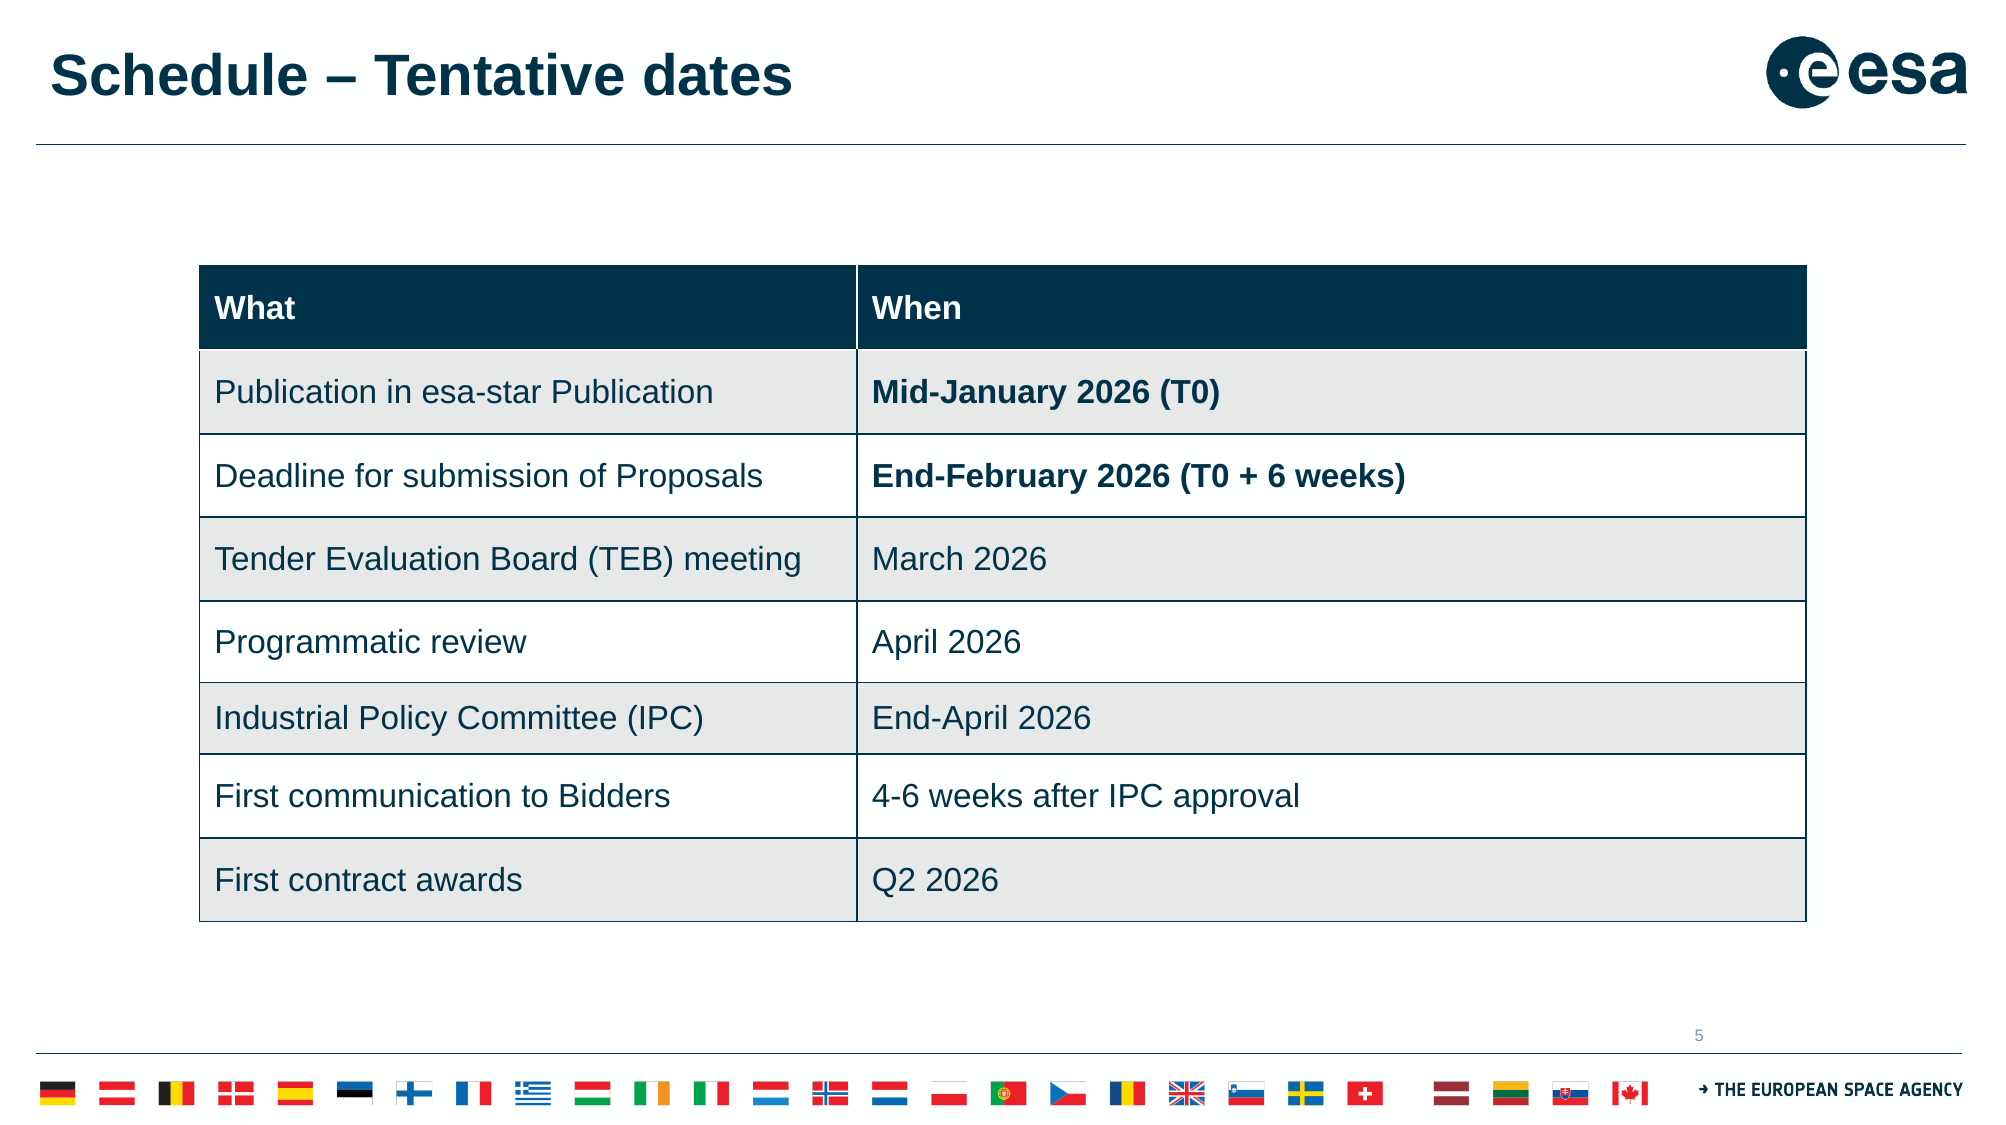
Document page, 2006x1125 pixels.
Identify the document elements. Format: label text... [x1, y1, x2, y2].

title Schedule – Tentative dates [35, 28, 1694, 115]
table_header When [858, 267, 1805, 349]
table_cell April 2026 [858, 602, 1805, 682]
table_cell Publication in esa-star Publication [200, 351, 856, 433]
table_cell 4-6 weeks after IPC approval [858, 755, 1805, 837]
table_cell Tender Evaluation Board (TEB) meeting [200, 518, 856, 600]
picture [1694, 0, 2006, 180]
table_cell End-February 2026 (T0 + 6 weeks) [858, 435, 1805, 516]
table_header What [200, 267, 856, 349]
table_cell March 2026 [858, 518, 1805, 600]
table_cell Programmatic review [200, 602, 856, 682]
table_cell Q2 2026 [858, 839, 1805, 921]
table_cell Industrial Policy Committee (IPC) [200, 683, 856, 753]
picture [0, 1059, 1667, 1125]
table_cell End-April 2026 [858, 683, 1805, 753]
picture [1696, 1080, 1966, 1098]
table_cell Mid-January 2026 (T0) [858, 351, 1805, 433]
table_cell First communication to Bidders [200, 755, 856, 837]
table_cell Deadline for submission of Proposals [200, 435, 856, 516]
table_cell First contract awards [200, 839, 856, 921]
